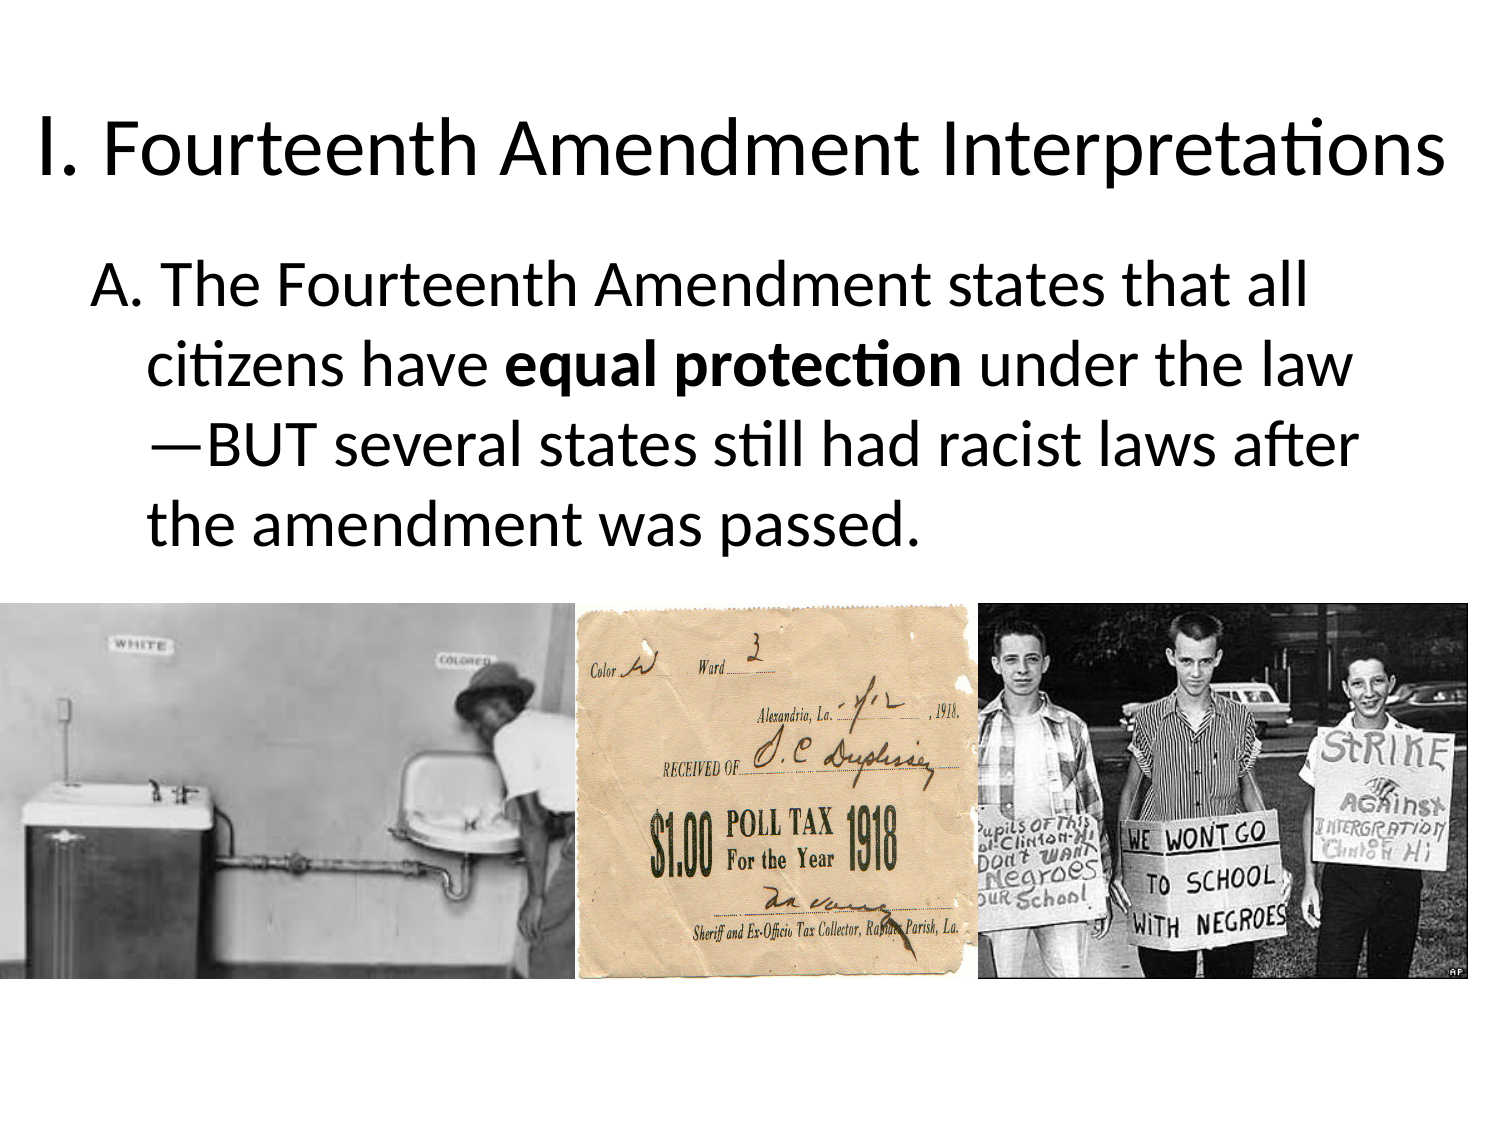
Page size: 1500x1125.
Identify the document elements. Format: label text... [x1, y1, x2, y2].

title I. Fourteenth Amendment Interpretations [0, 44, 1500, 233]
list A. The Fourteenth Amendment states that all citizens have equal protection under the law—BUT several states still had racist laws after the amendment was passed. [74, 232, 1426, 602]
picture [0, 603, 1468, 979]
